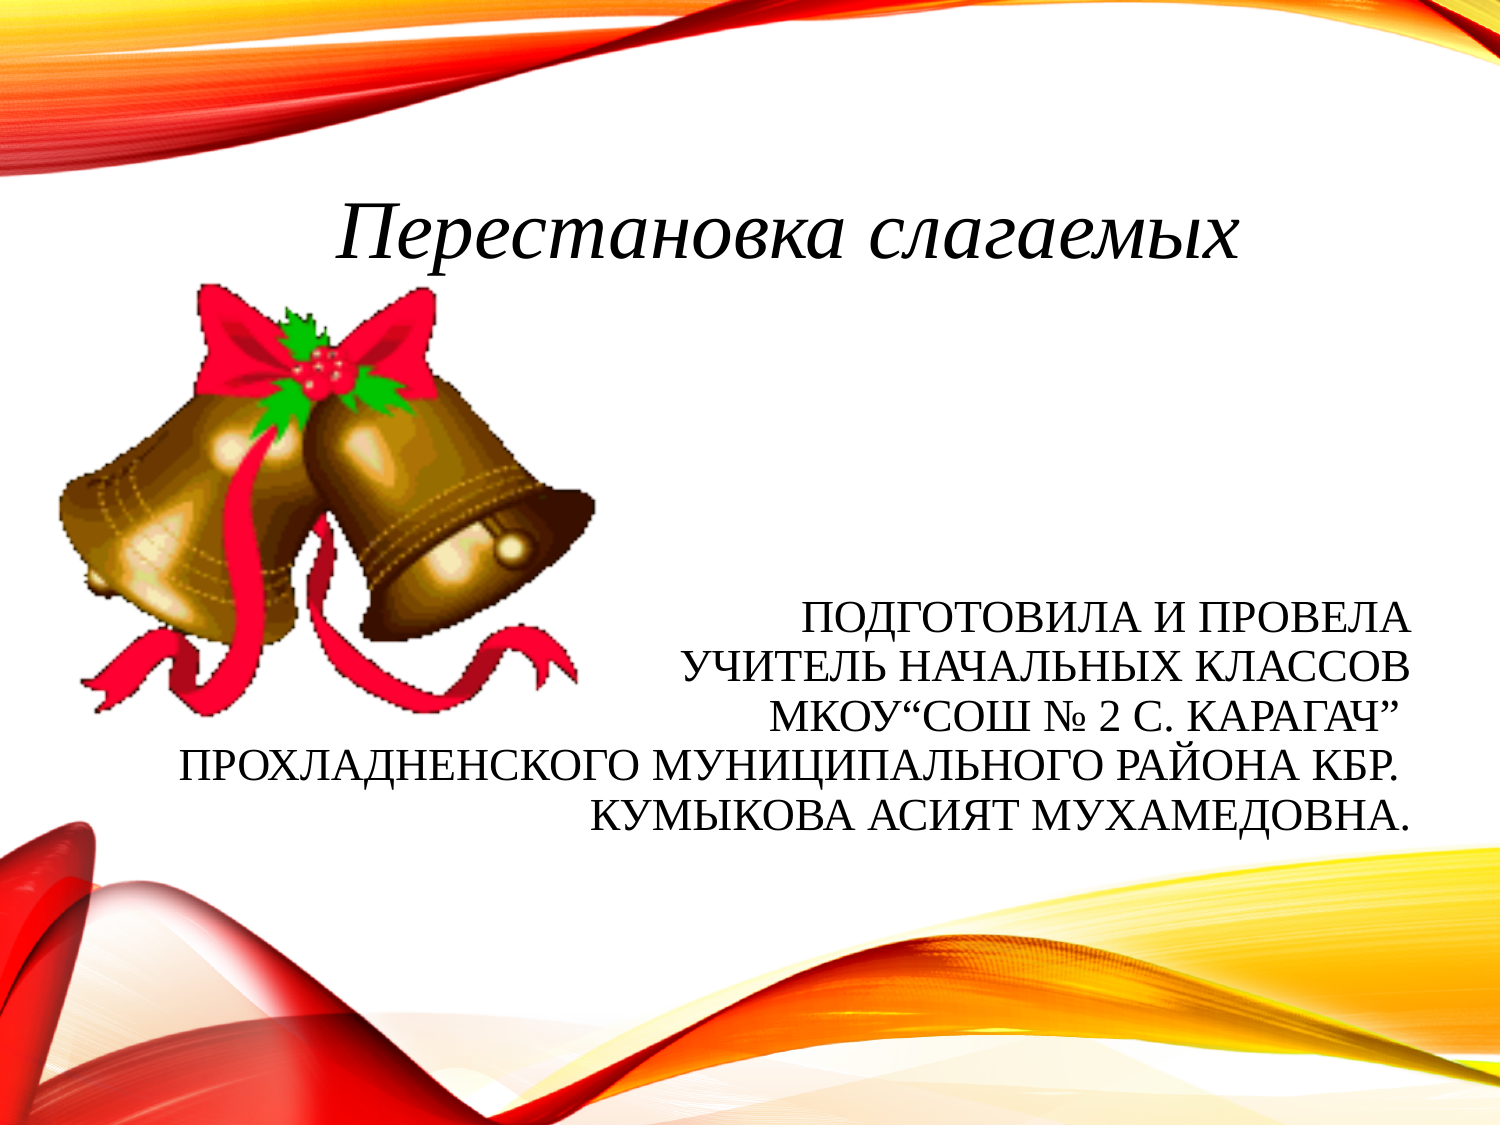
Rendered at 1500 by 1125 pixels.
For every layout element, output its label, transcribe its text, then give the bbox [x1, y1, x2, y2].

picture [52, 278, 605, 725]
picture [0, 0, 1500, 178]
title Подготовила и провела учитель начальных классов МКОУ“СОШ № 2 с. Карагач” Прохладненского муниципального района КБР. Кумыкова Асият Мухамедовна. [76, 246, 1427, 903]
subtitle Перестановка слагаемых [152, 58, 1425, 235]
picture [0, 819, 1500, 1125]
